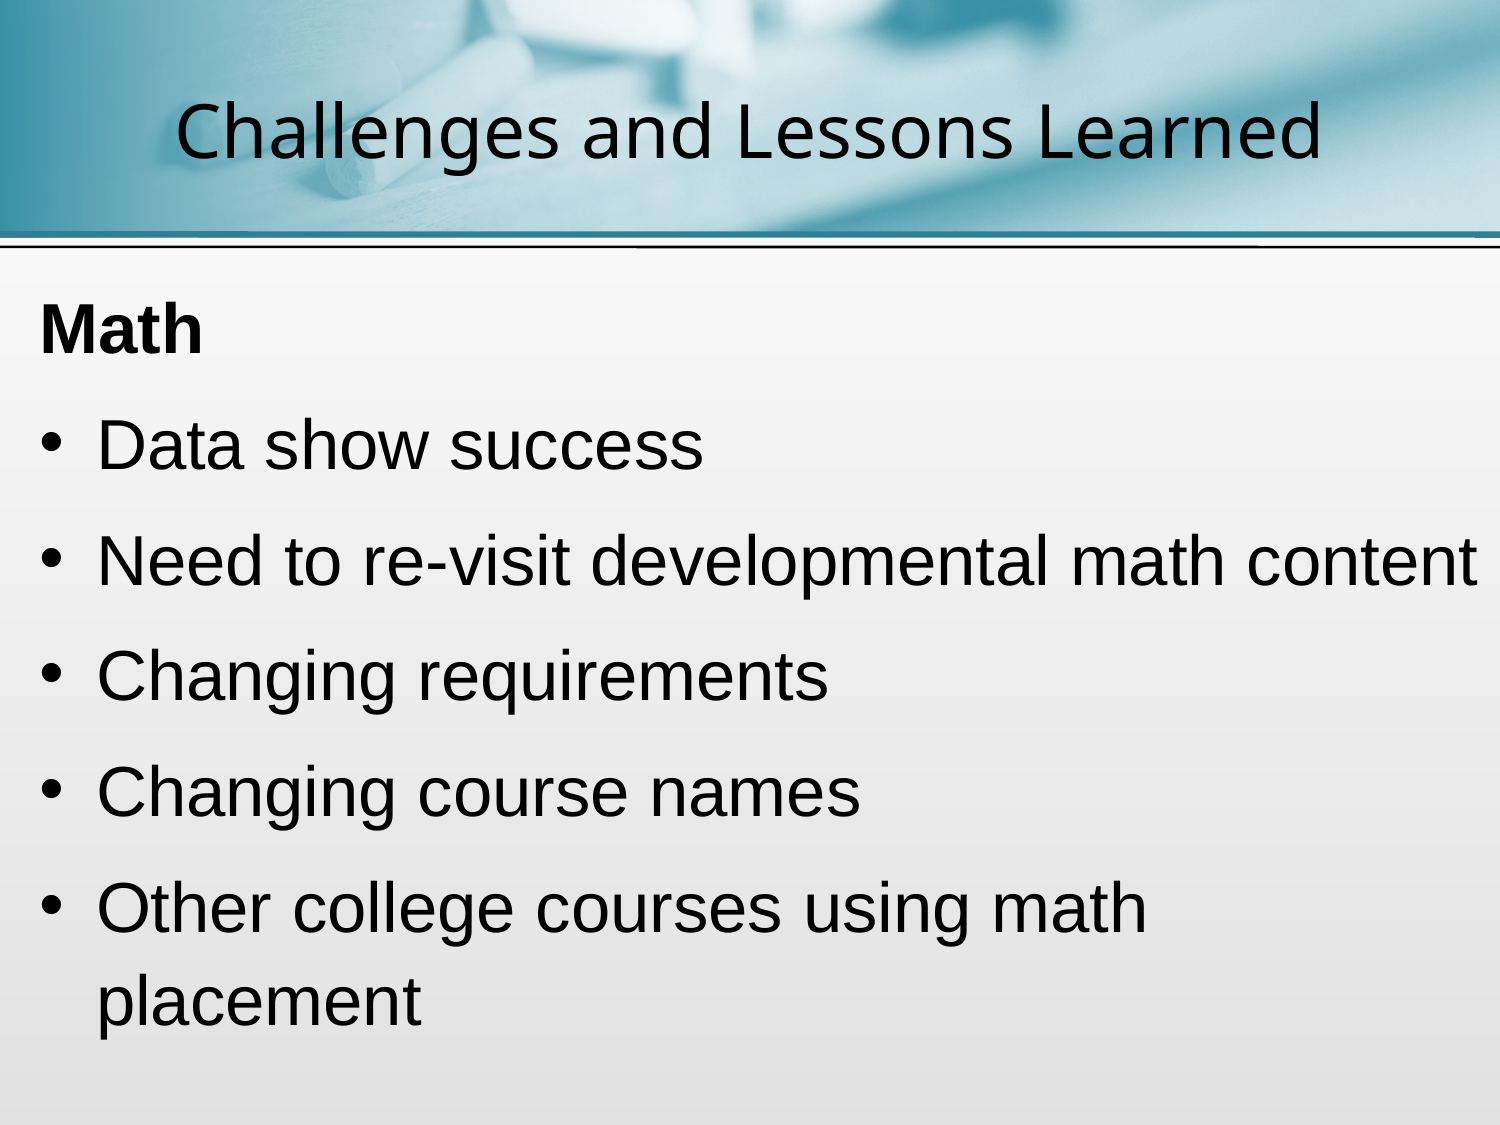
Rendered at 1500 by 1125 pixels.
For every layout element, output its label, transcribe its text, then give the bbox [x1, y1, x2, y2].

title Challenges and Lessons Learned [24, 24, 1475, 233]
list Math Data show success Need to re-visit developmental math content Changing requirements Changing course names Other college courses using math placement [24, 275, 1500, 1063]
